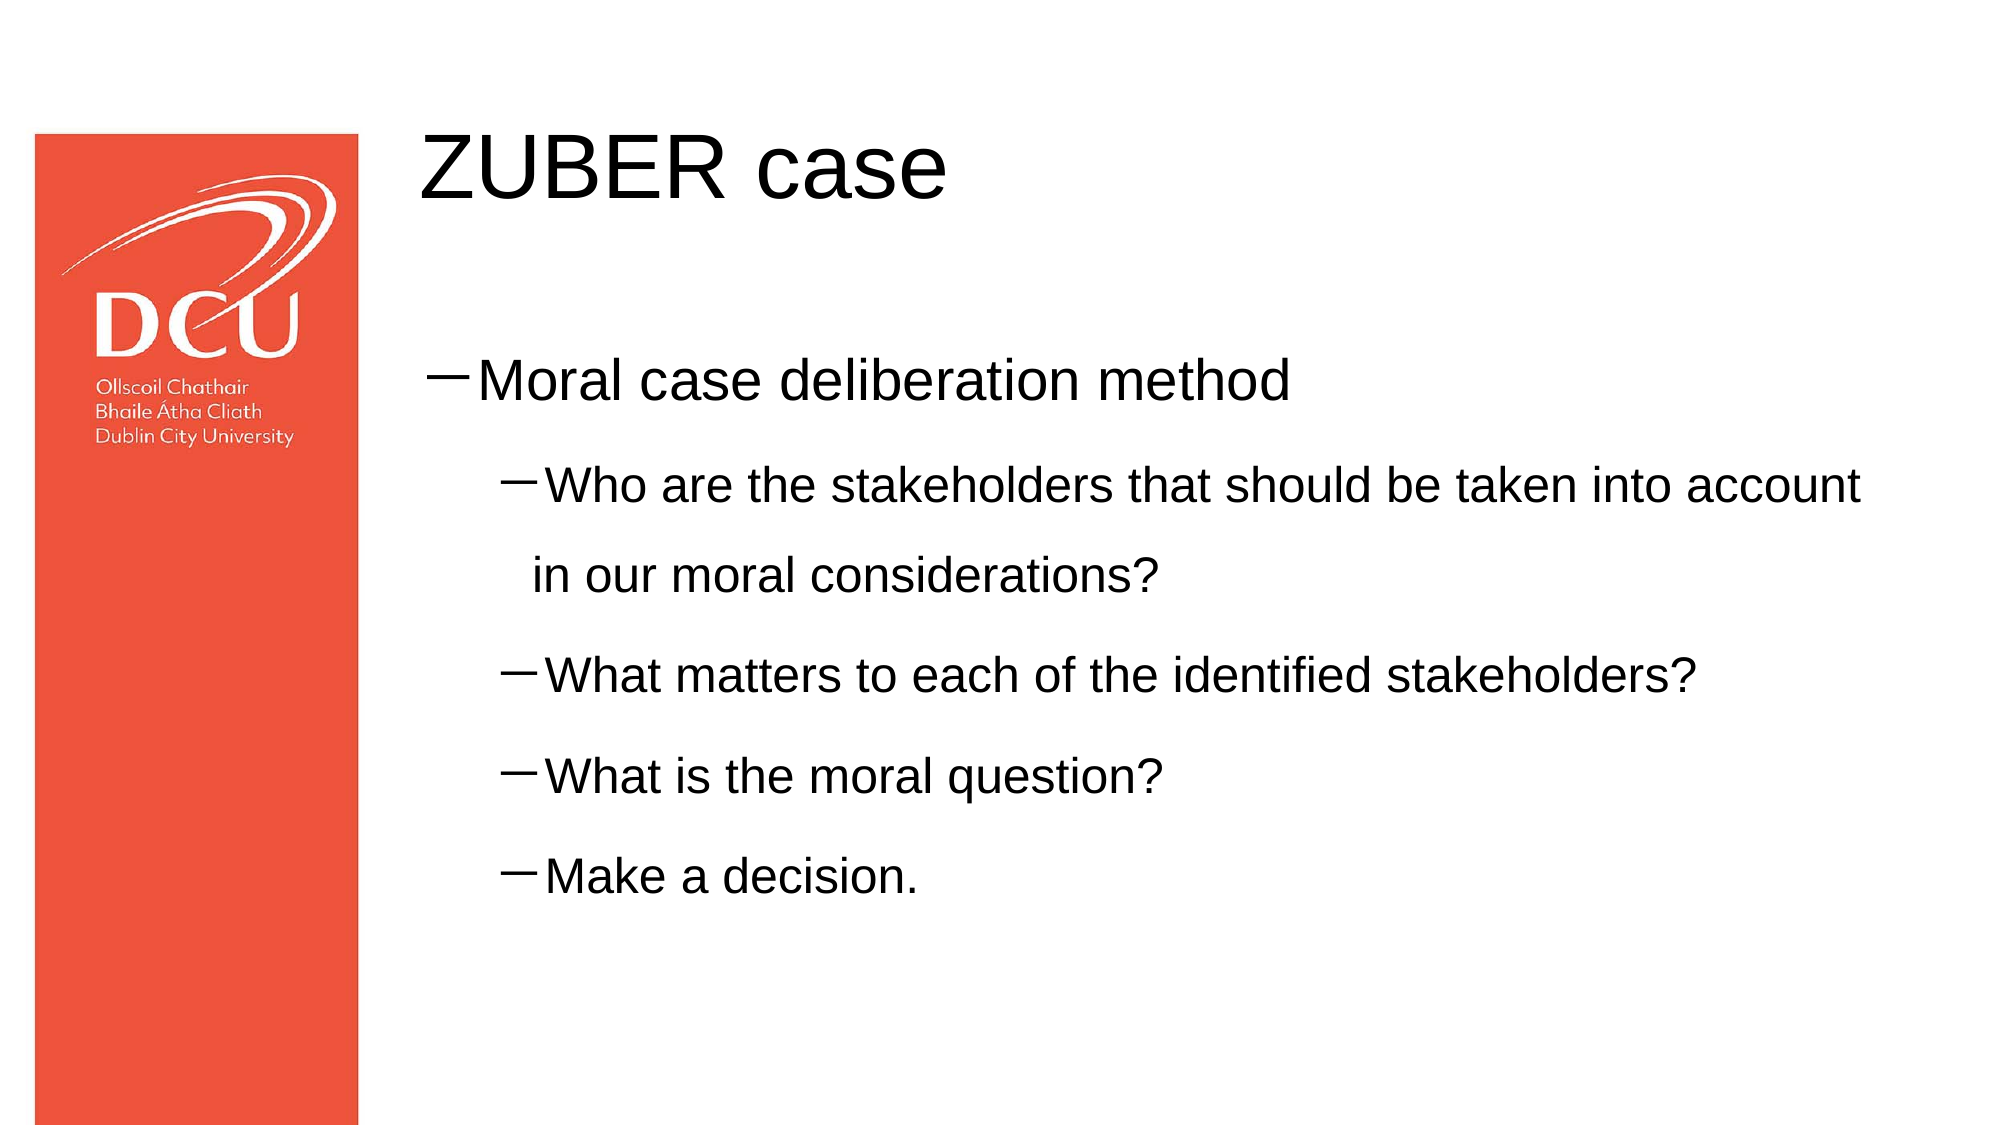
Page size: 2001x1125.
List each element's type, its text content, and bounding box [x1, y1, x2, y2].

list Moral case deliberation method Who are the stakeholders that should be taken into account in our moral considerations? What matters to each of the identified stakeholders? What is the moral question? Make a decision. [404, 299, 1886, 915]
title ZUBER case [404, 59, 1886, 278]
picture [0, 0, 2001, 1125]
